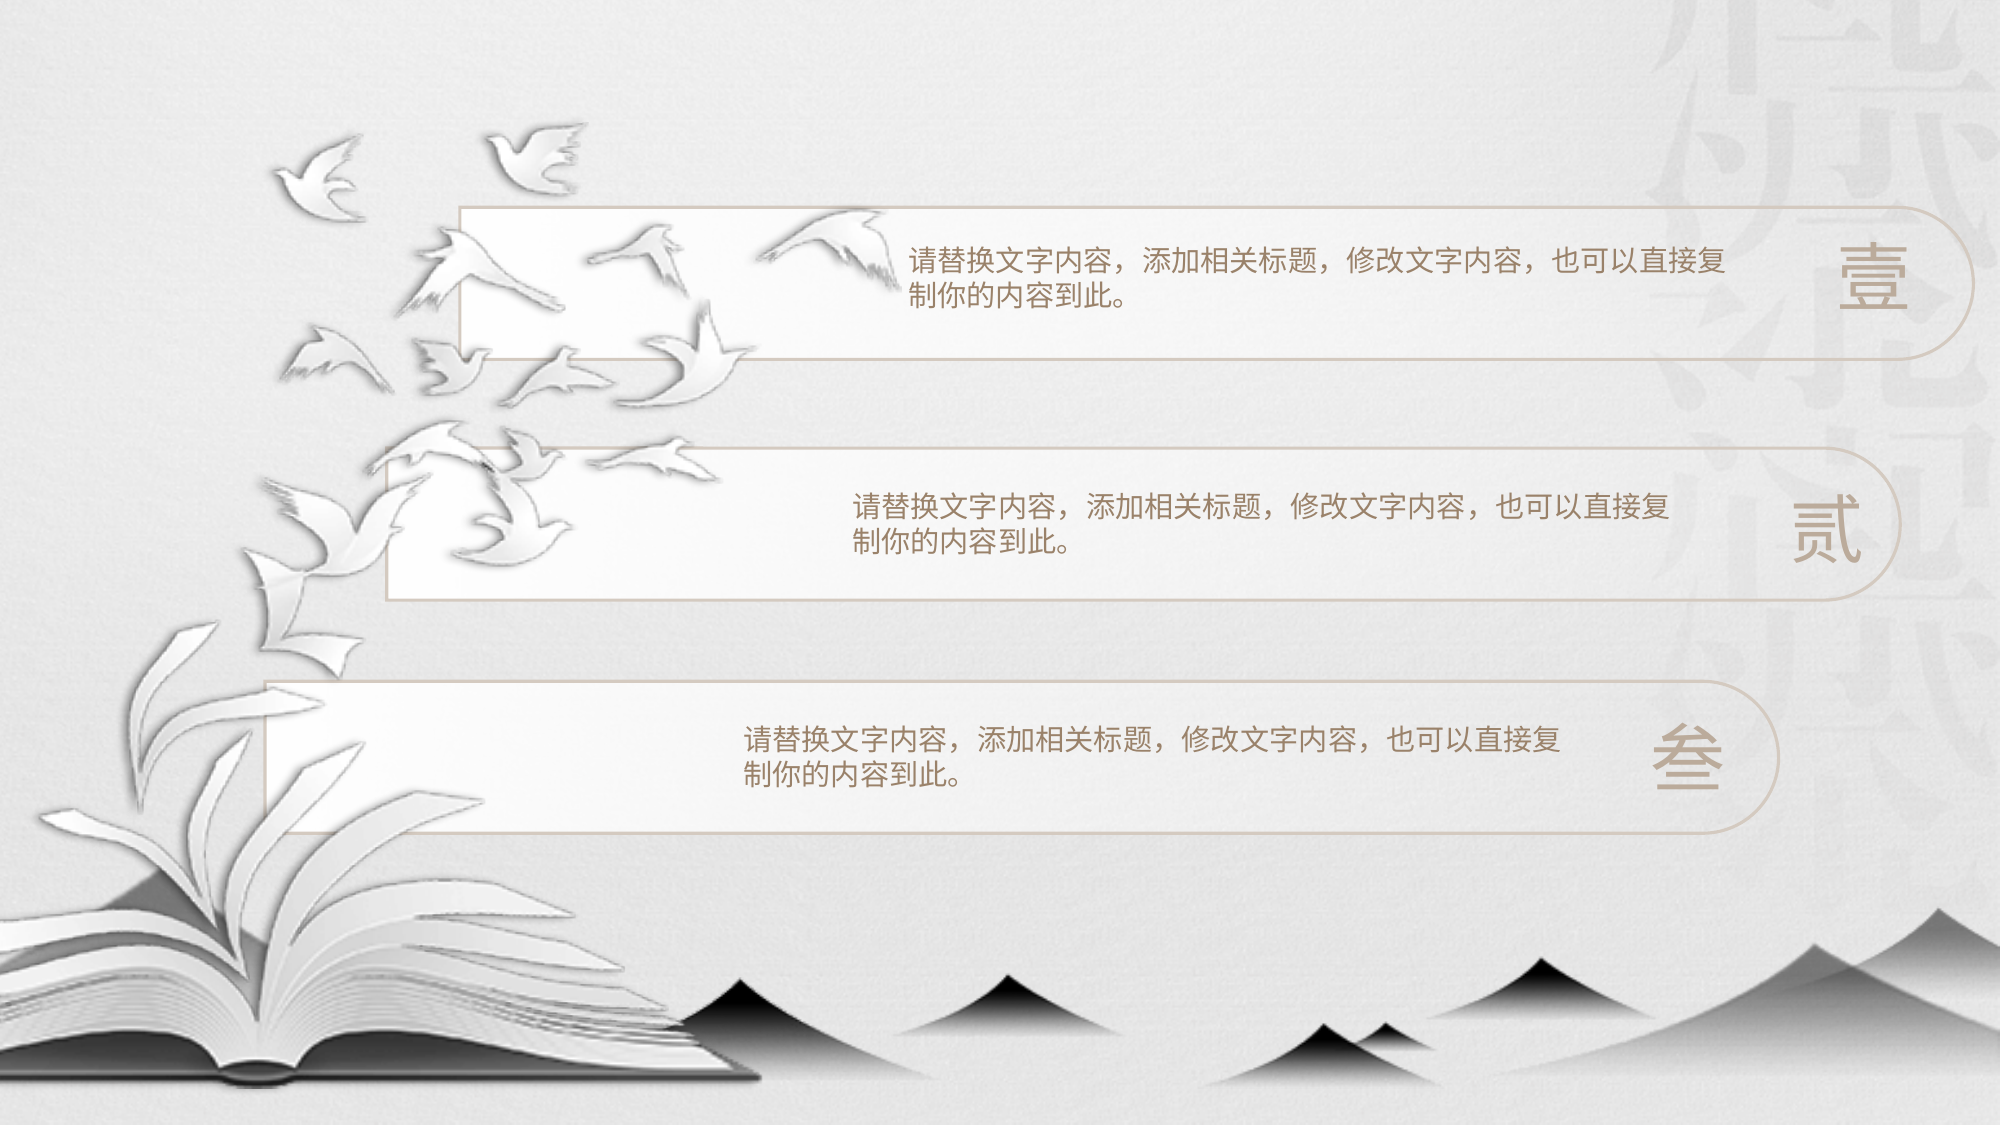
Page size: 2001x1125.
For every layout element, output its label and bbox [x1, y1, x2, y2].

picture [0, 0, 2000, 1125]
text_box [902, 207, 1974, 360]
text_box [902, 448, 1901, 601]
text_box [902, 681, 1779, 834]
